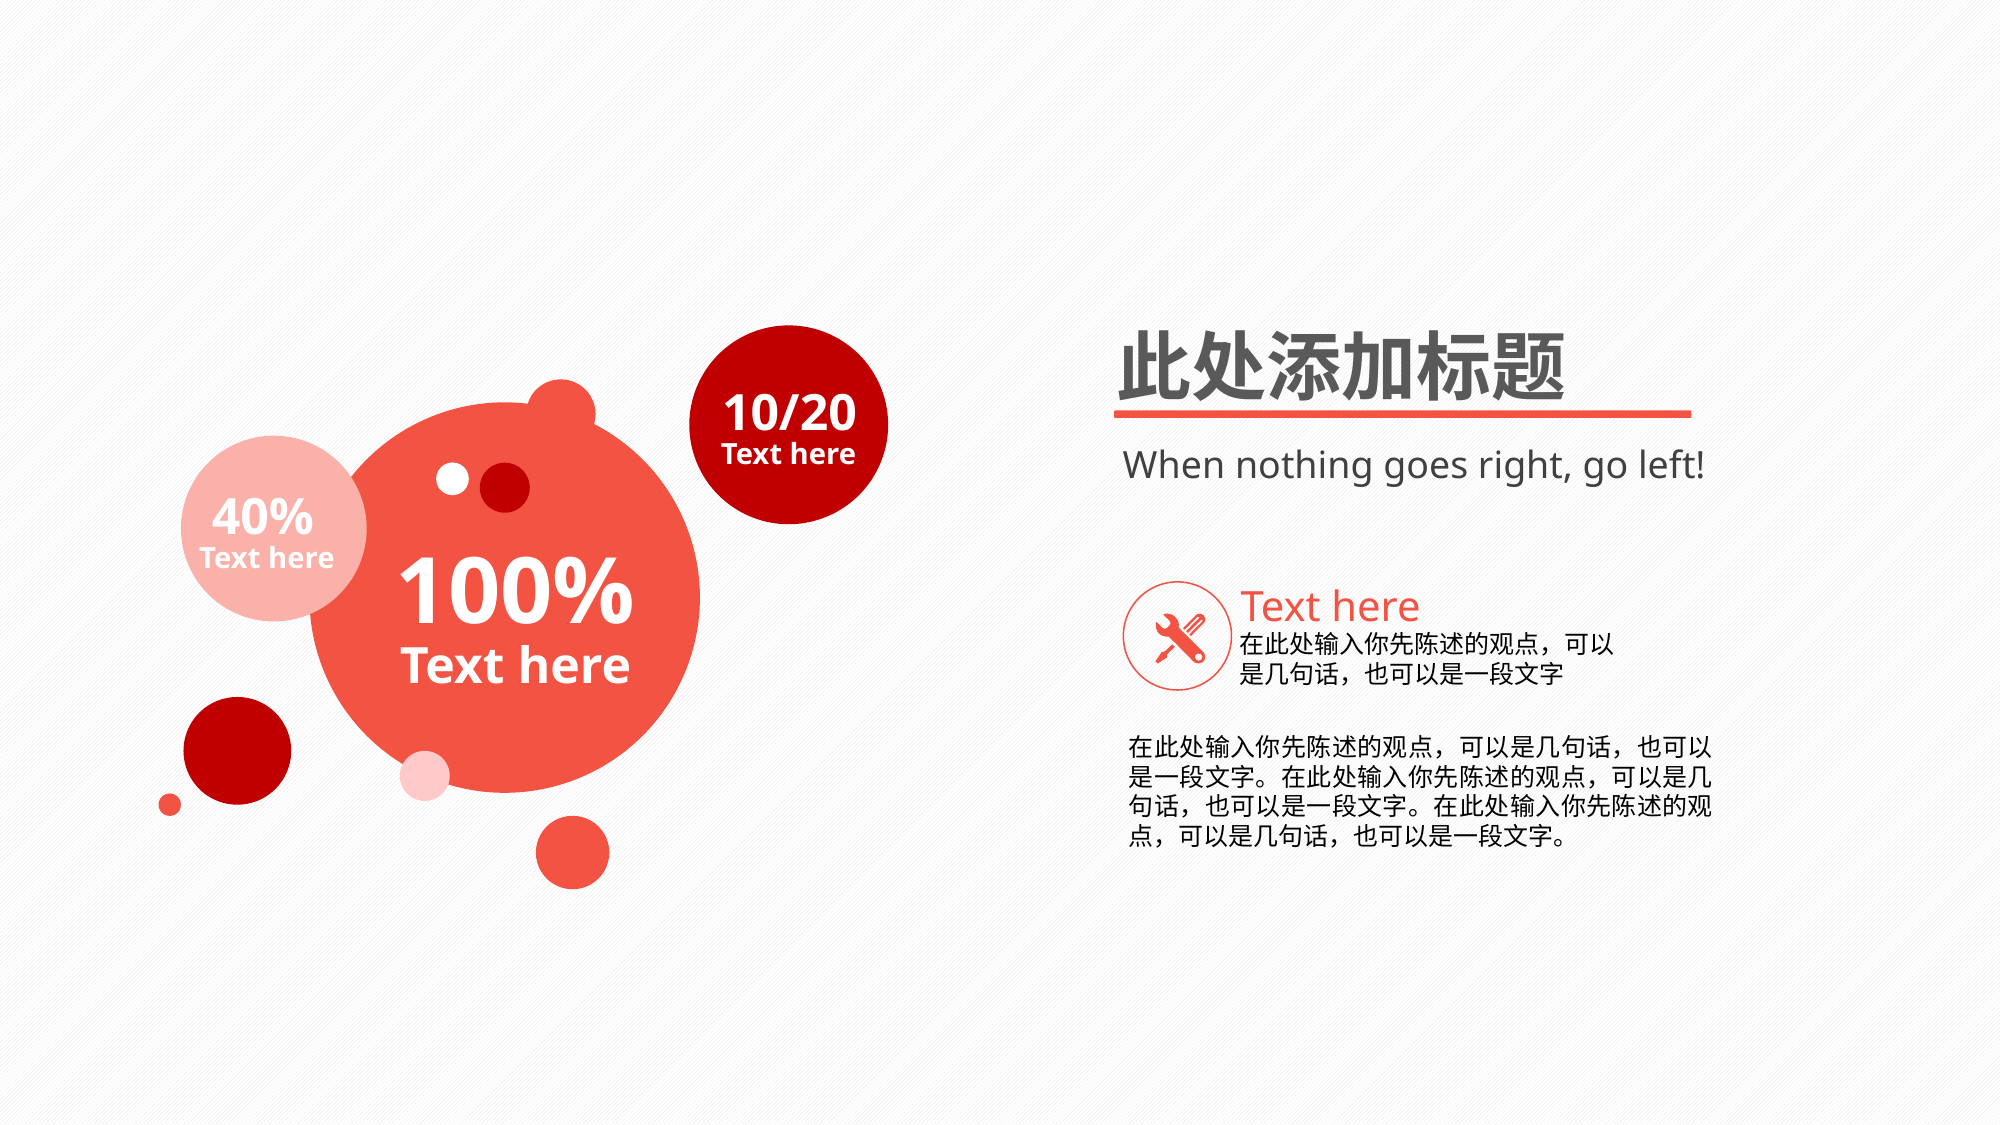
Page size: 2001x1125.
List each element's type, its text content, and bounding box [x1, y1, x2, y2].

text_box Text here [385, 626, 647, 701]
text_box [1154, 611, 1207, 666]
text_box When nothing goes right, go left! [1107, 433, 1721, 494]
text_box Text here [1225, 572, 1436, 621]
text_box 在此处输入你先陈述的观点，可以是几句话，也可以是一段文字。在此处输入你先陈述的观点，可以是几句话，也可以是一段文字。在此处输入你先陈述的观点，可以是几句话，也可以是一段文字。 [1114, 723, 1729, 859]
text_box 10/20 [707, 372, 872, 428]
text_box Text here [706, 428, 872, 478]
text_box [688, 324, 890, 526]
text_box [179, 434, 368, 623]
text_box [478, 461, 531, 514]
text_box [157, 792, 182, 817]
text_box [525, 378, 597, 450]
text_box Text here [184, 532, 350, 582]
text_box 100% [380, 524, 651, 649]
text_box 40% [197, 477, 329, 532]
text_box [534, 814, 611, 891]
text_box [1113, 409, 1693, 419]
text_box [435, 461, 470, 497]
text_box 此处添加标题 [1102, 312, 1582, 418]
text_box [182, 695, 293, 806]
text_box 在此处输入你先陈述的观点，可以是几句话，也可以是一段文字 [1224, 621, 1652, 696]
text_box [398, 749, 451, 802]
text_box [309, 401, 701, 794]
text_box [1122, 580, 1225, 692]
